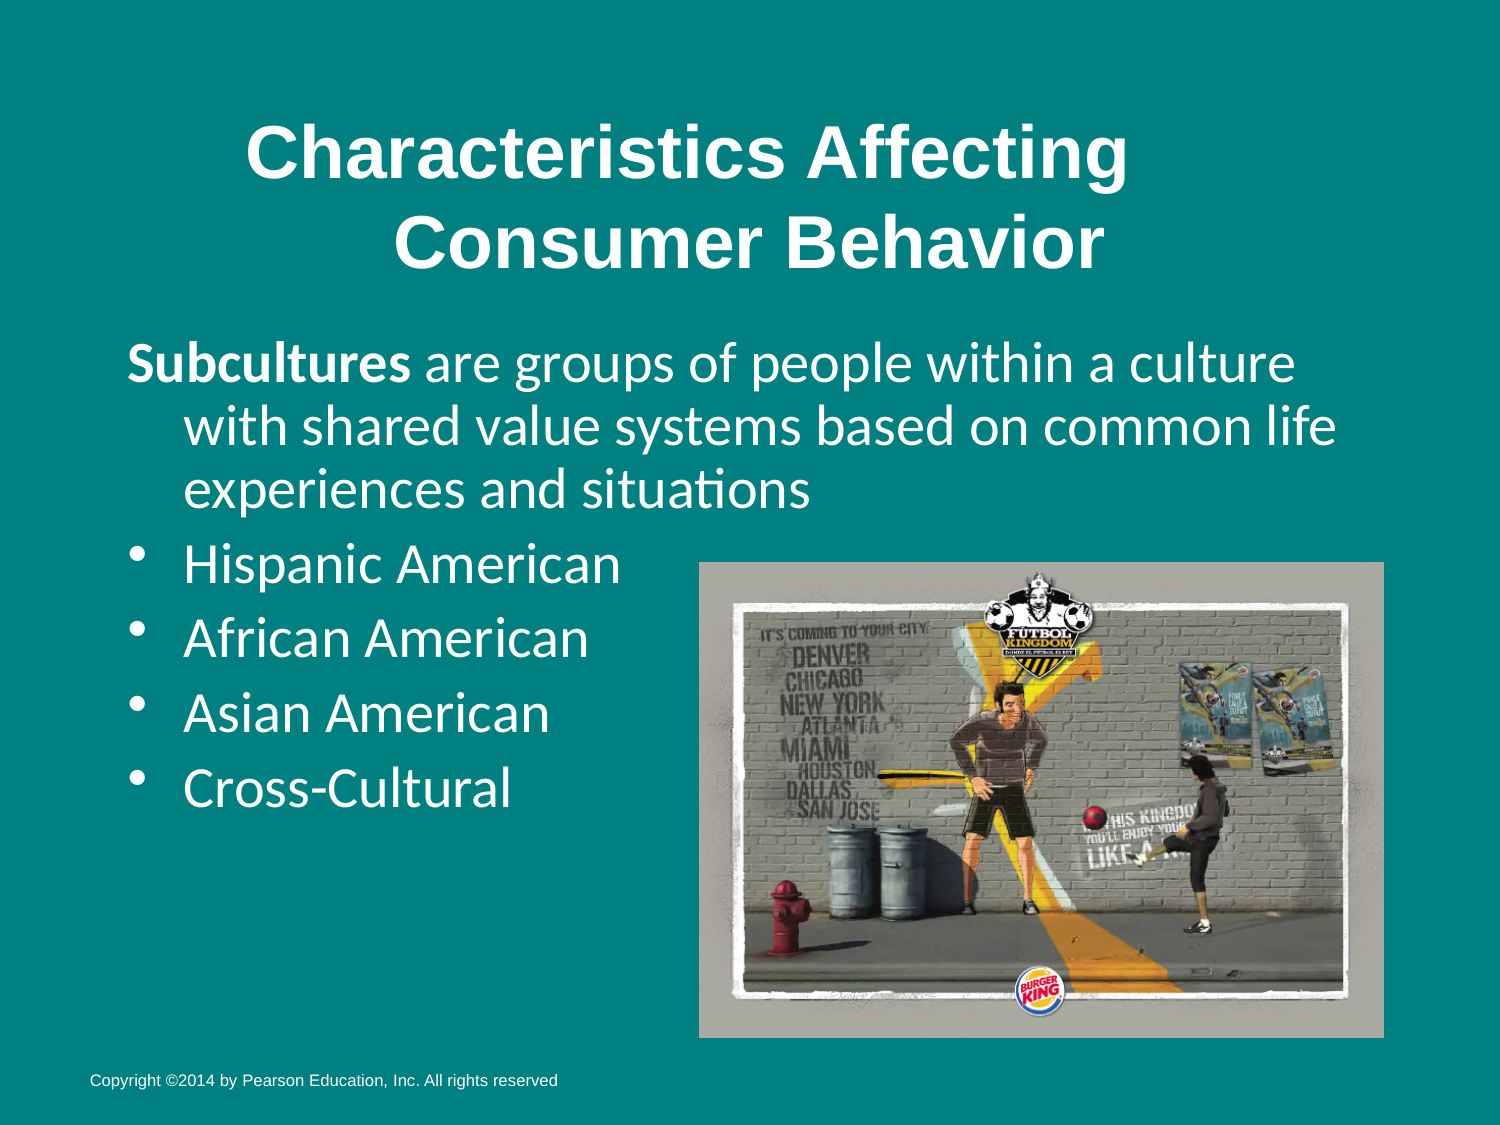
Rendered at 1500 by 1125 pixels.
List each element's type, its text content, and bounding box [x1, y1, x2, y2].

list Subcultures are groups of people within a culture with shared value systems based on common life experiences and situations Hispanic American African American Asian American Cross-Cultural [112, 324, 1388, 1001]
title Characteristics Affecting Consumer Behavior [112, 99, 1388, 288]
picture [699, 562, 1384, 1038]
text_box Copyright ©2014 by Pearson Education, Inc. All rights reserved [74, 1062, 825, 1098]
